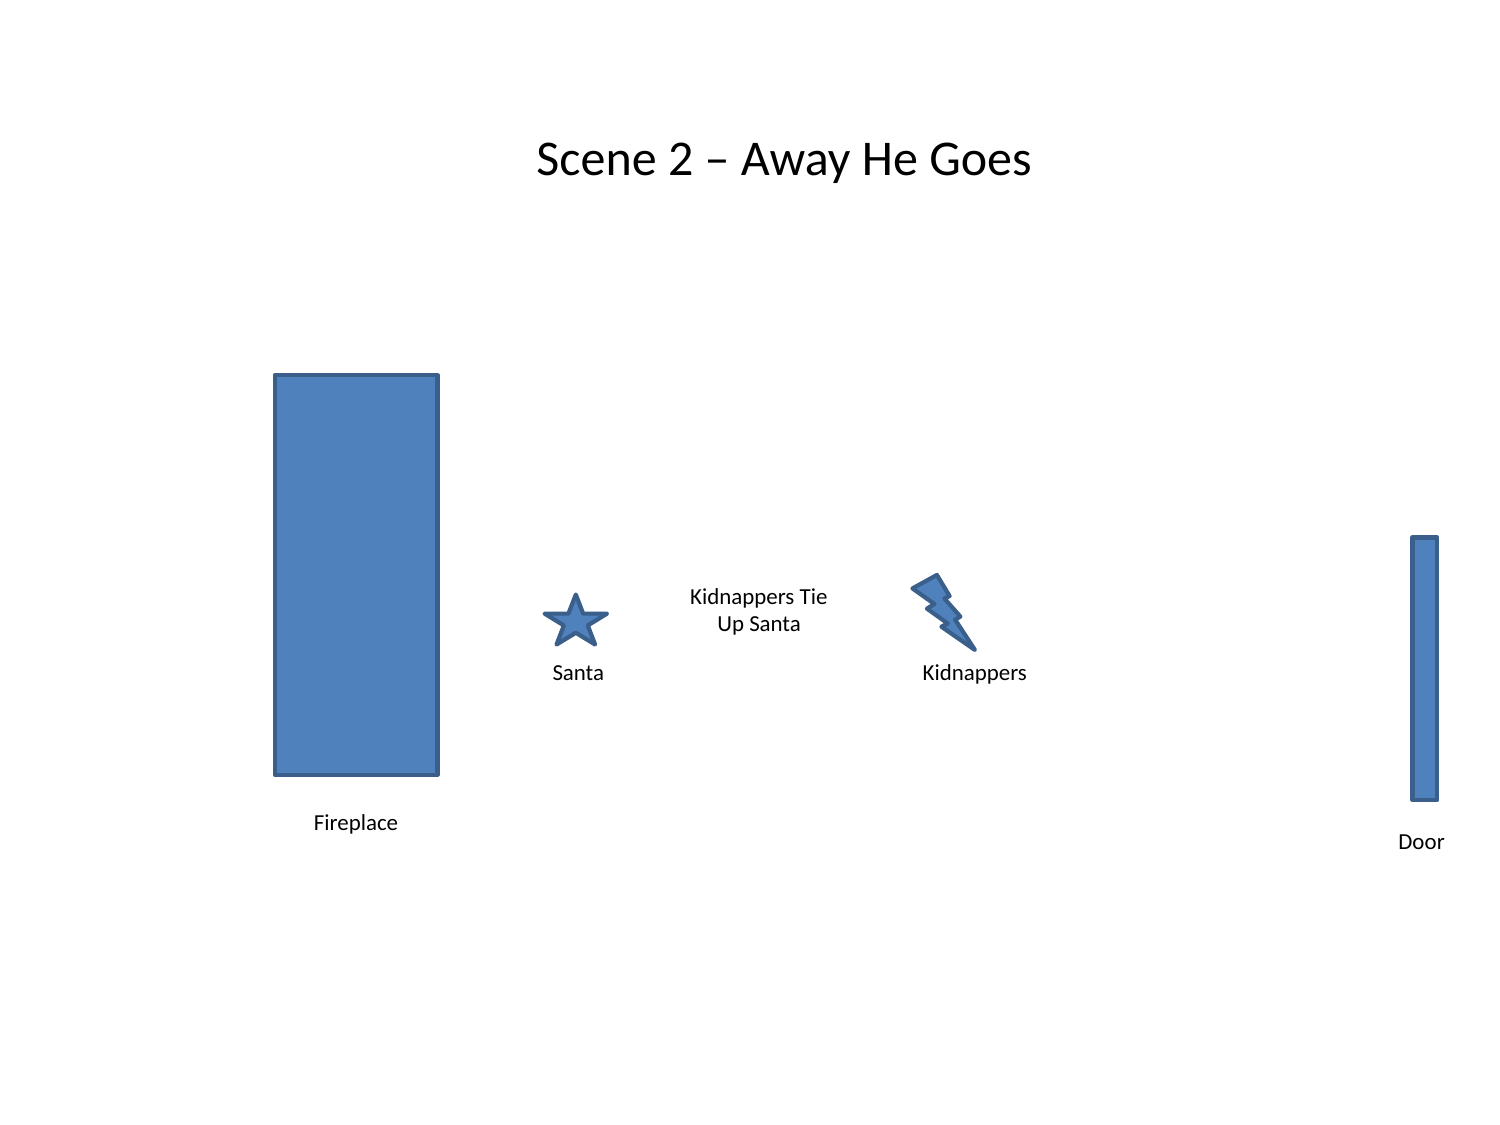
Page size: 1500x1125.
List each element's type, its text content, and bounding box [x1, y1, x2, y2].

text_box Kidnappers [878, 650, 1072, 693]
text_box Kidnappers Tie Up Santa [662, 573, 856, 644]
text_box Fireplace [259, 800, 453, 843]
text_box [910, 572, 977, 650]
text_box [542, 592, 610, 647]
text_box Scene 2 – Away He Goes [468, 117, 1100, 193]
text_box [273, 373, 440, 777]
text_box Santa [481, 650, 675, 693]
text_box [1410, 535, 1439, 802]
text_box Door [1325, 819, 1500, 862]
